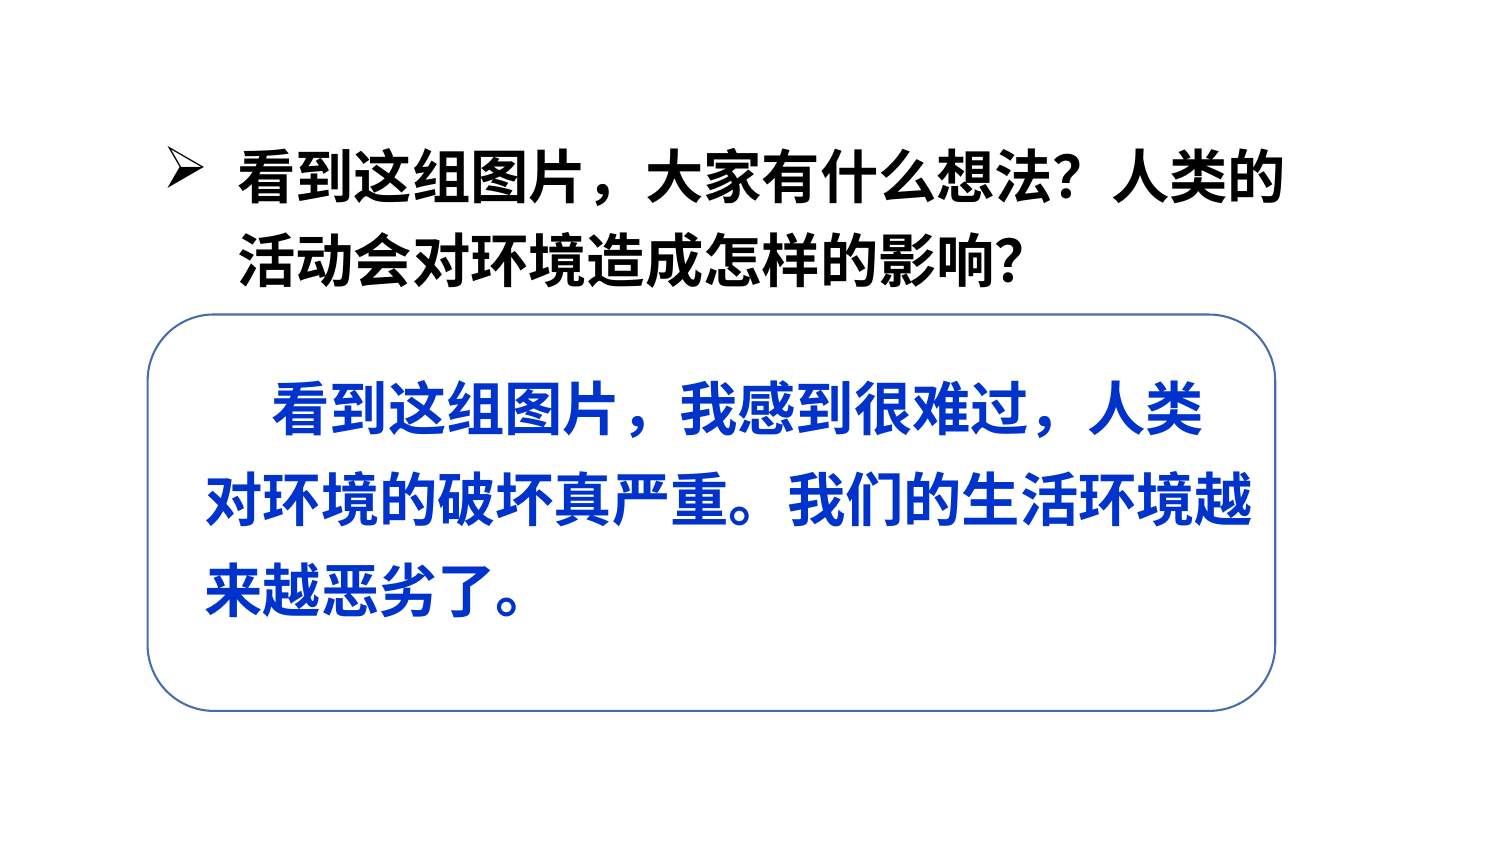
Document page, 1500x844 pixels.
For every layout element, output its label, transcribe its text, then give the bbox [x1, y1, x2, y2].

text_box [146, 313, 1277, 712]
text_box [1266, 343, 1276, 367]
text_box 看到这组图片，大家有什么想法？人类的活动会对环境造成怎样的影响？ [147, 118, 1327, 302]
text_box [147, 209, 1400, 344]
